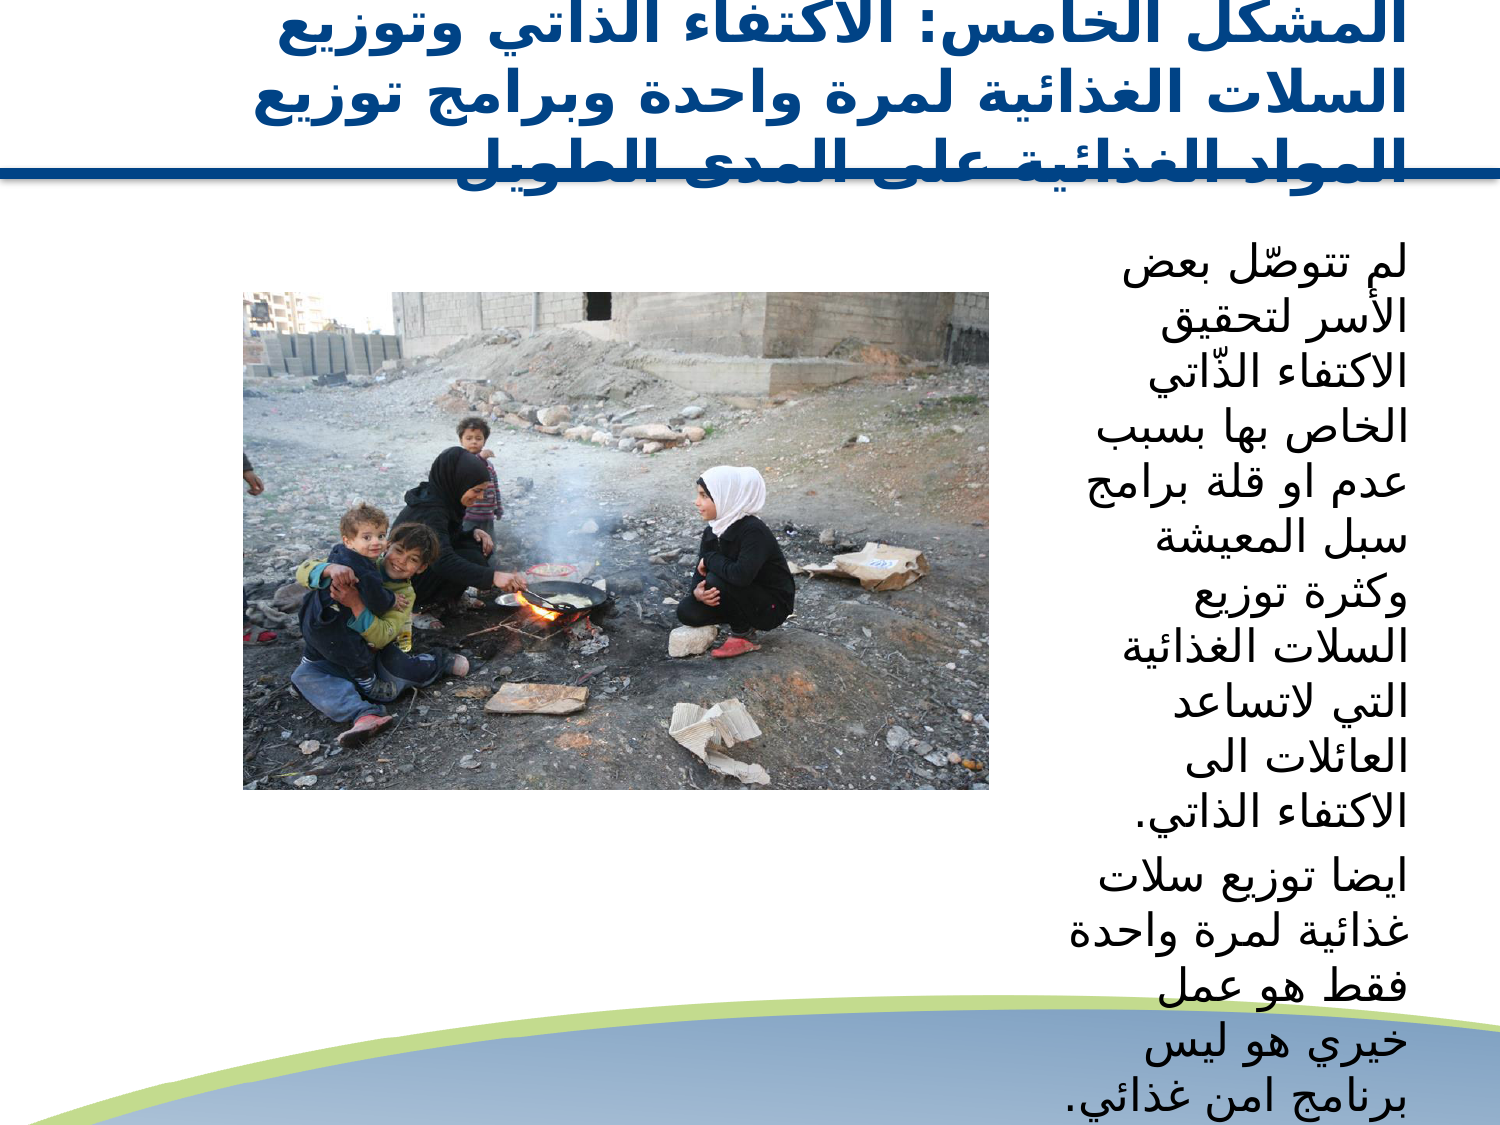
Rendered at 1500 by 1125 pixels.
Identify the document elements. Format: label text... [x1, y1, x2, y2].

picture [0, 993, 1500, 1125]
list لم تتوصّل بعض الأسر لتحقيق الاكتفاء الذّاتي الخاص بها بسبب عدم او قلة برامج سبل المعيشة وكثرة توزيع السلات الغذائية التي لاتساعد العائلات الى الاكتفاء الذاتي. ايضا توزيع سلات غذائية لمرة واحدة فقط هو عمل خيري هو ليس برنامج امن غذائي. [1030, 224, 1425, 1010]
picture [242, 292, 989, 791]
title المشكل الخامس: الاكتفاء الذاتي وتوزيع السلات الغذائية لمرة واحدة وبرامج توزيع المواد الغذائية على المدى الطويل [75, 0, 1425, 178]
